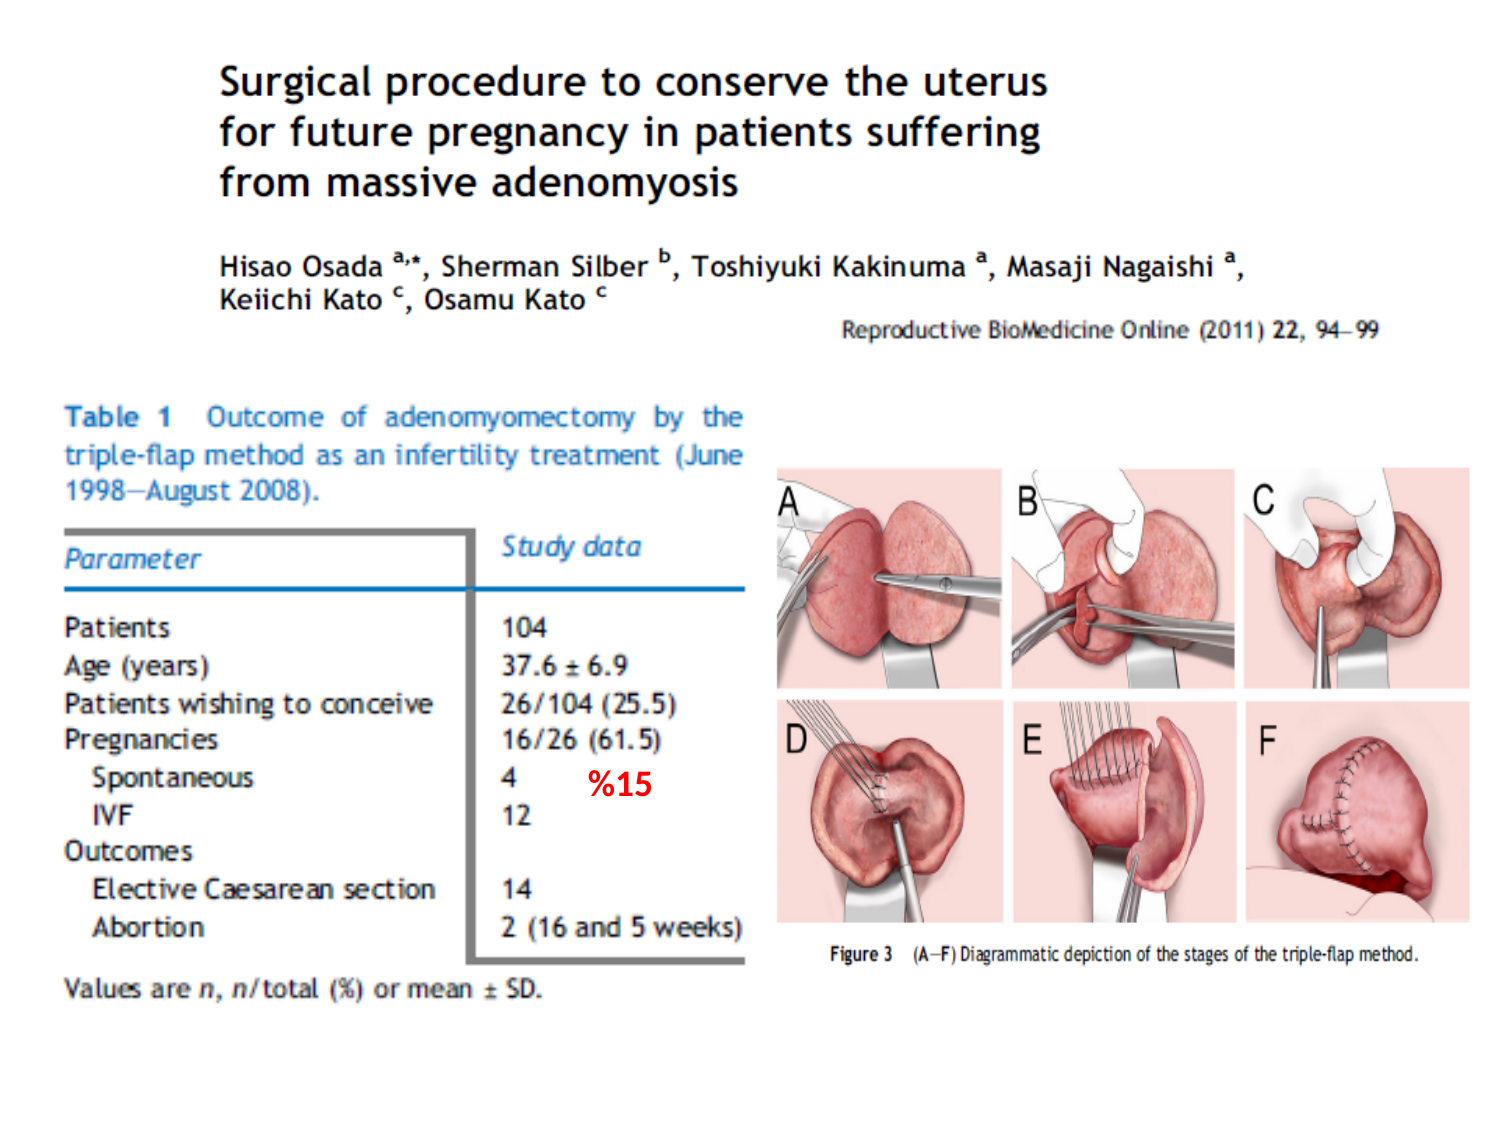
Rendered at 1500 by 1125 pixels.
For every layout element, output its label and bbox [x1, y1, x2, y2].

picture [170, 30, 1394, 357]
picture [32, 368, 1496, 1024]
